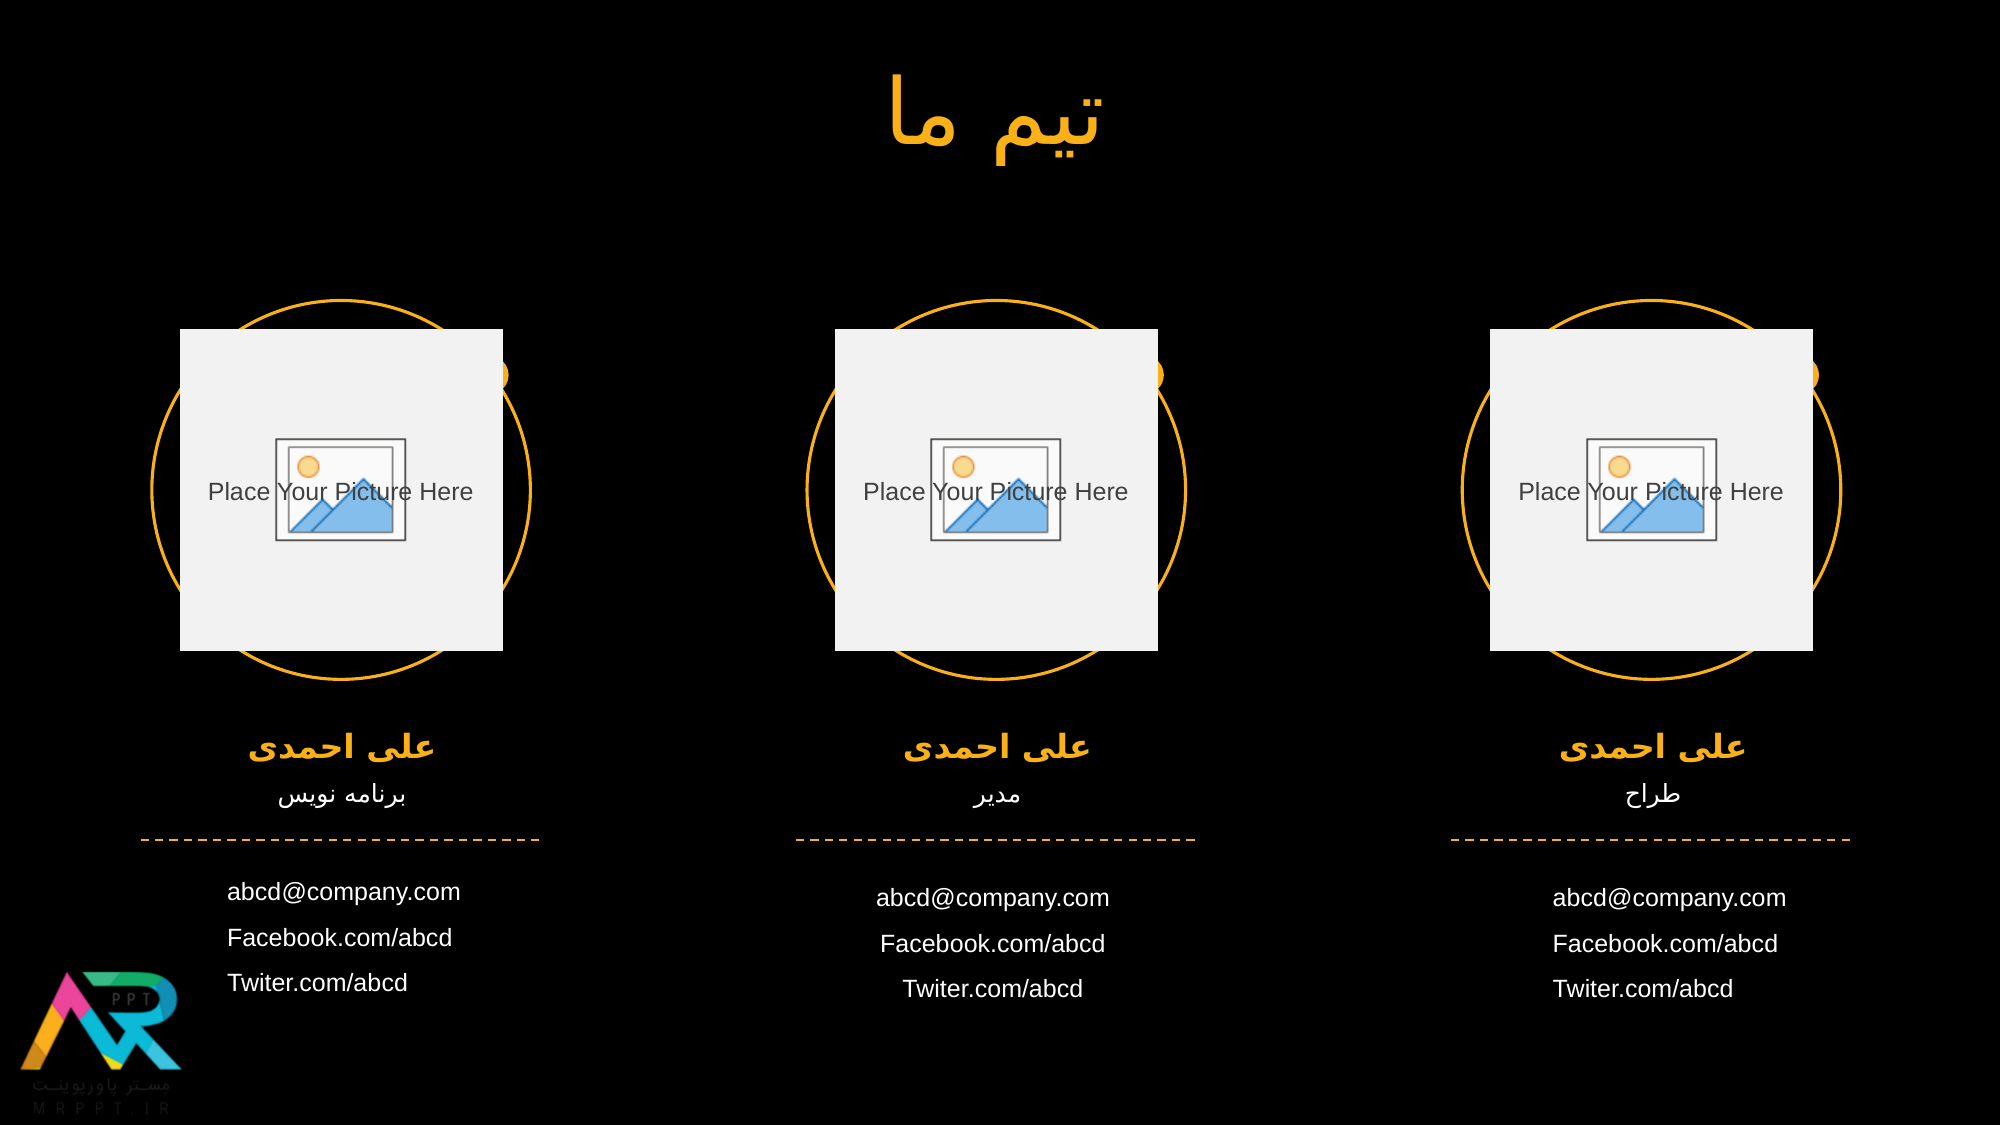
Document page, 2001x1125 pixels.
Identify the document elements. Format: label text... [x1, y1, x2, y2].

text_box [151, 300, 531, 680]
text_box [177, 868, 477, 1005]
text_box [177, 718, 507, 816]
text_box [1503, 874, 1803, 1011]
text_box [1488, 718, 1818, 816]
picture [835, 328, 1158, 652]
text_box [833, 718, 1163, 816]
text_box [1462, 300, 1841, 680]
picture [179, 328, 503, 652]
text_box تیم ما [692, 45, 1298, 170]
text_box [807, 300, 1186, 680]
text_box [825, 874, 1126, 1011]
picture [0, 963, 200, 1125]
picture [1490, 328, 1813, 652]
